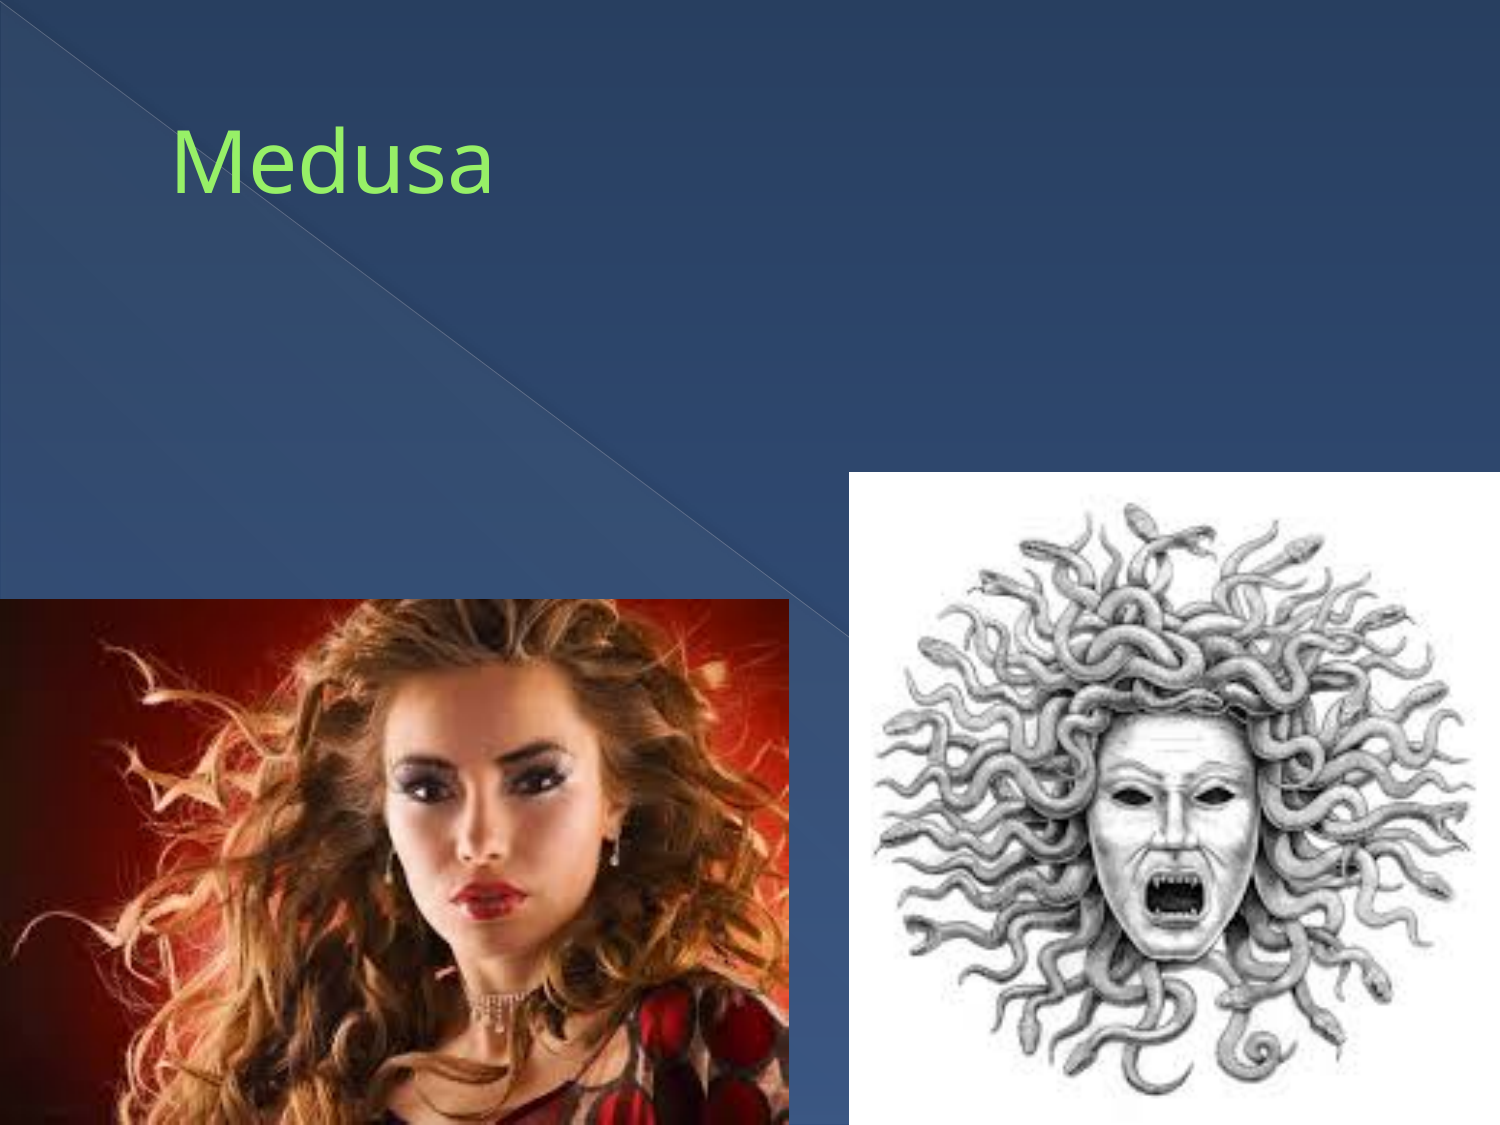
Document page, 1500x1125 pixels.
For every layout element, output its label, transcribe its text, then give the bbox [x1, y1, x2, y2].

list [0, 599, 790, 1125]
title Medusa [75, 43, 1425, 274]
picture [849, 471, 1500, 1125]
